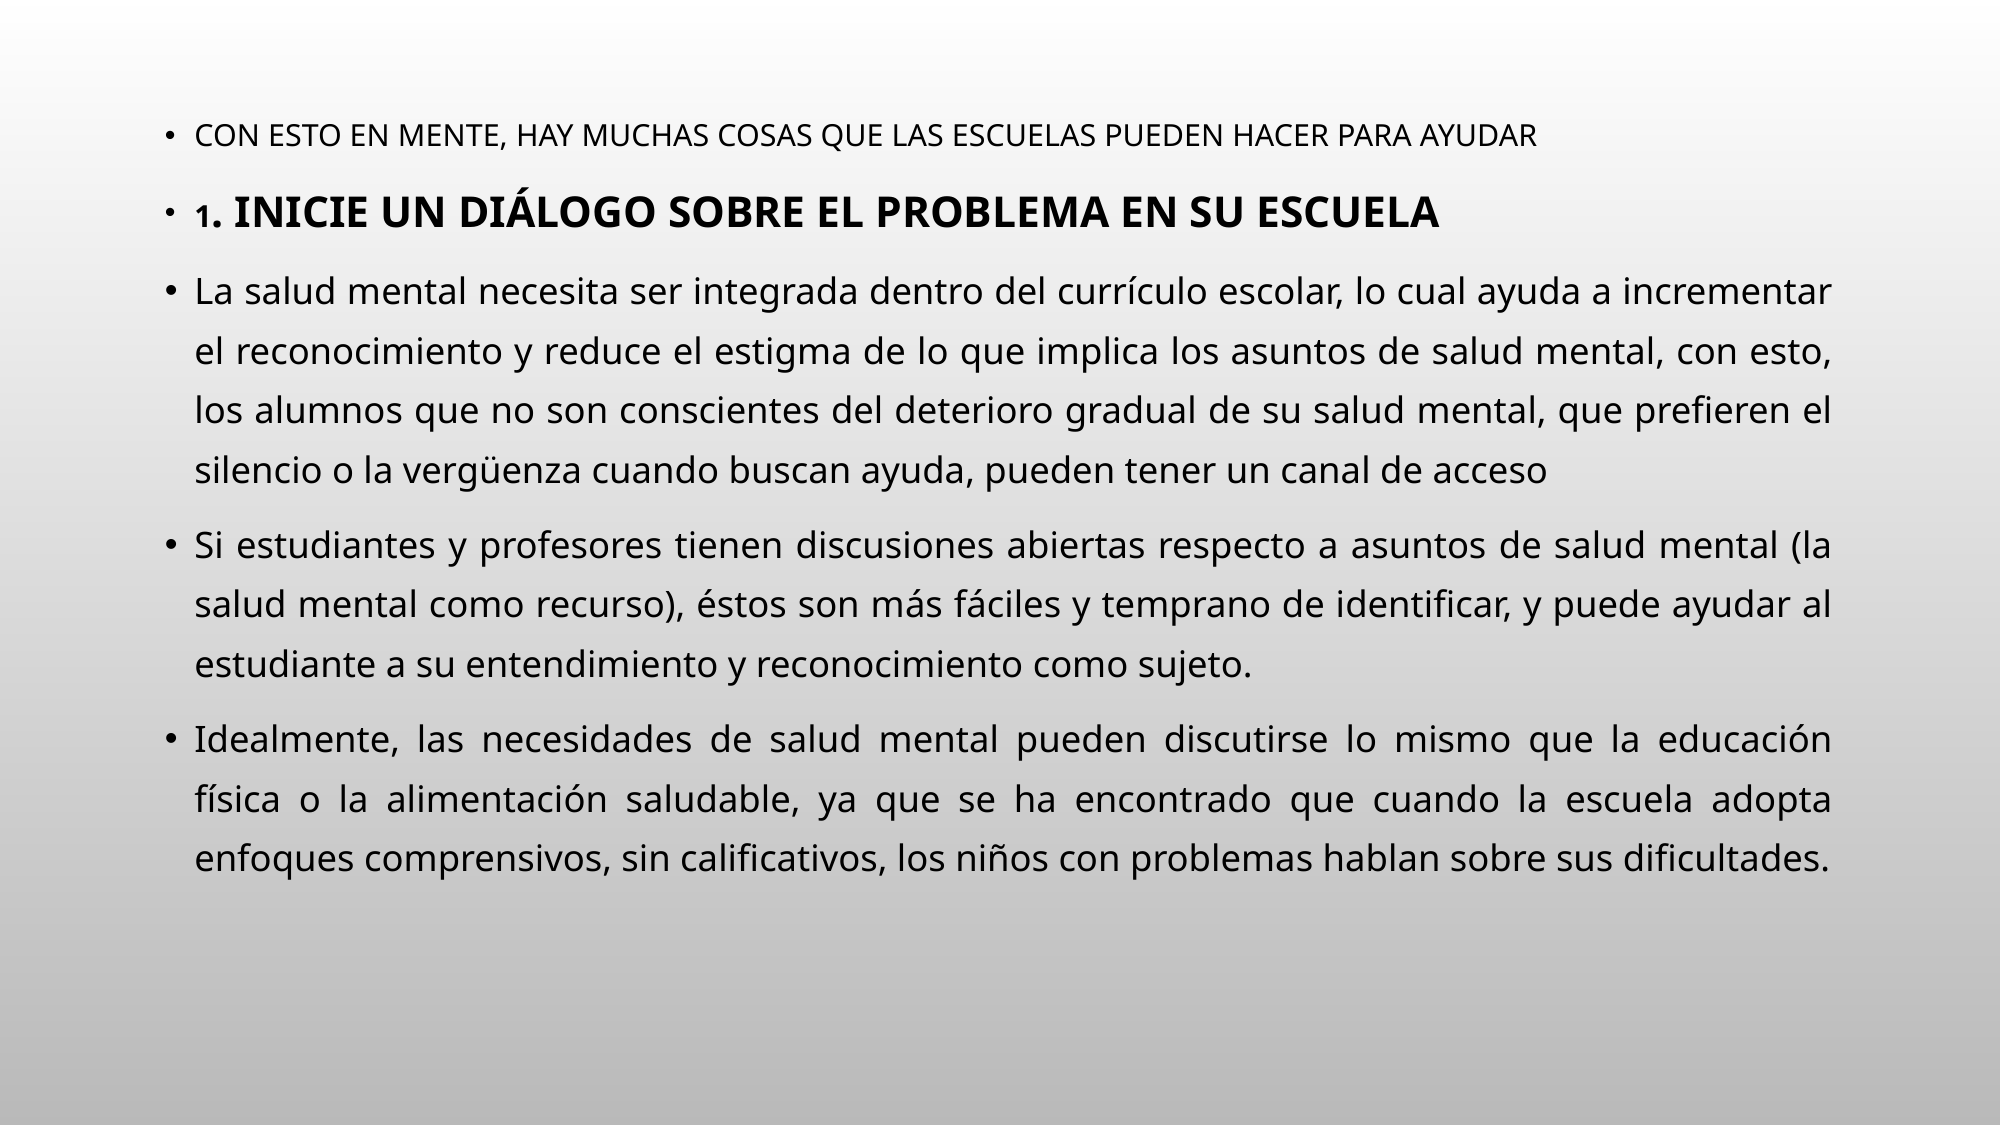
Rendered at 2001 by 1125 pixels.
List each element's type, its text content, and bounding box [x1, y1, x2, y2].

list CON ESTO EN MENTE, HAY MUCHAS COSAS QUE LAS ESCUELAS PUEDEN HACER PARA AYUDAR 1. INICIe UN DIÁLOGO SOBRE EL PROBLEMA EN SU ESCUELA La salud mental necesita ser integrada dentro del currículo escolar, lo cual ayuda a incrementar el reconocimiento y reduce el estigma de lo que implica los asuntos de salud mental, con esto, los alumnos que no son conscientes del deterioro gradual de su salud mental, que prefieren el silencio o la vergüenza cuando buscan ayuda, pueden tener un canal de acceso Si estudiantes y profesores tienen discusiones abiertas respecto a asuntos de salud mental (la salud mental como recurso), éstos son más fáciles y temprano de identificar, y puede ayudar al estudiante a su entendimiento y reconocimiento como sujeto. Idealmente, las necesidades de salud mental pueden discutirse lo mismo que la educación física o la alimentación saludable, ya que se ha encontrado que cuando la escuela adopta enfoques comprensivos, sin calificativos, los niños con problemas hablan sobre sus dificultades. [149, 98, 1850, 1003]
